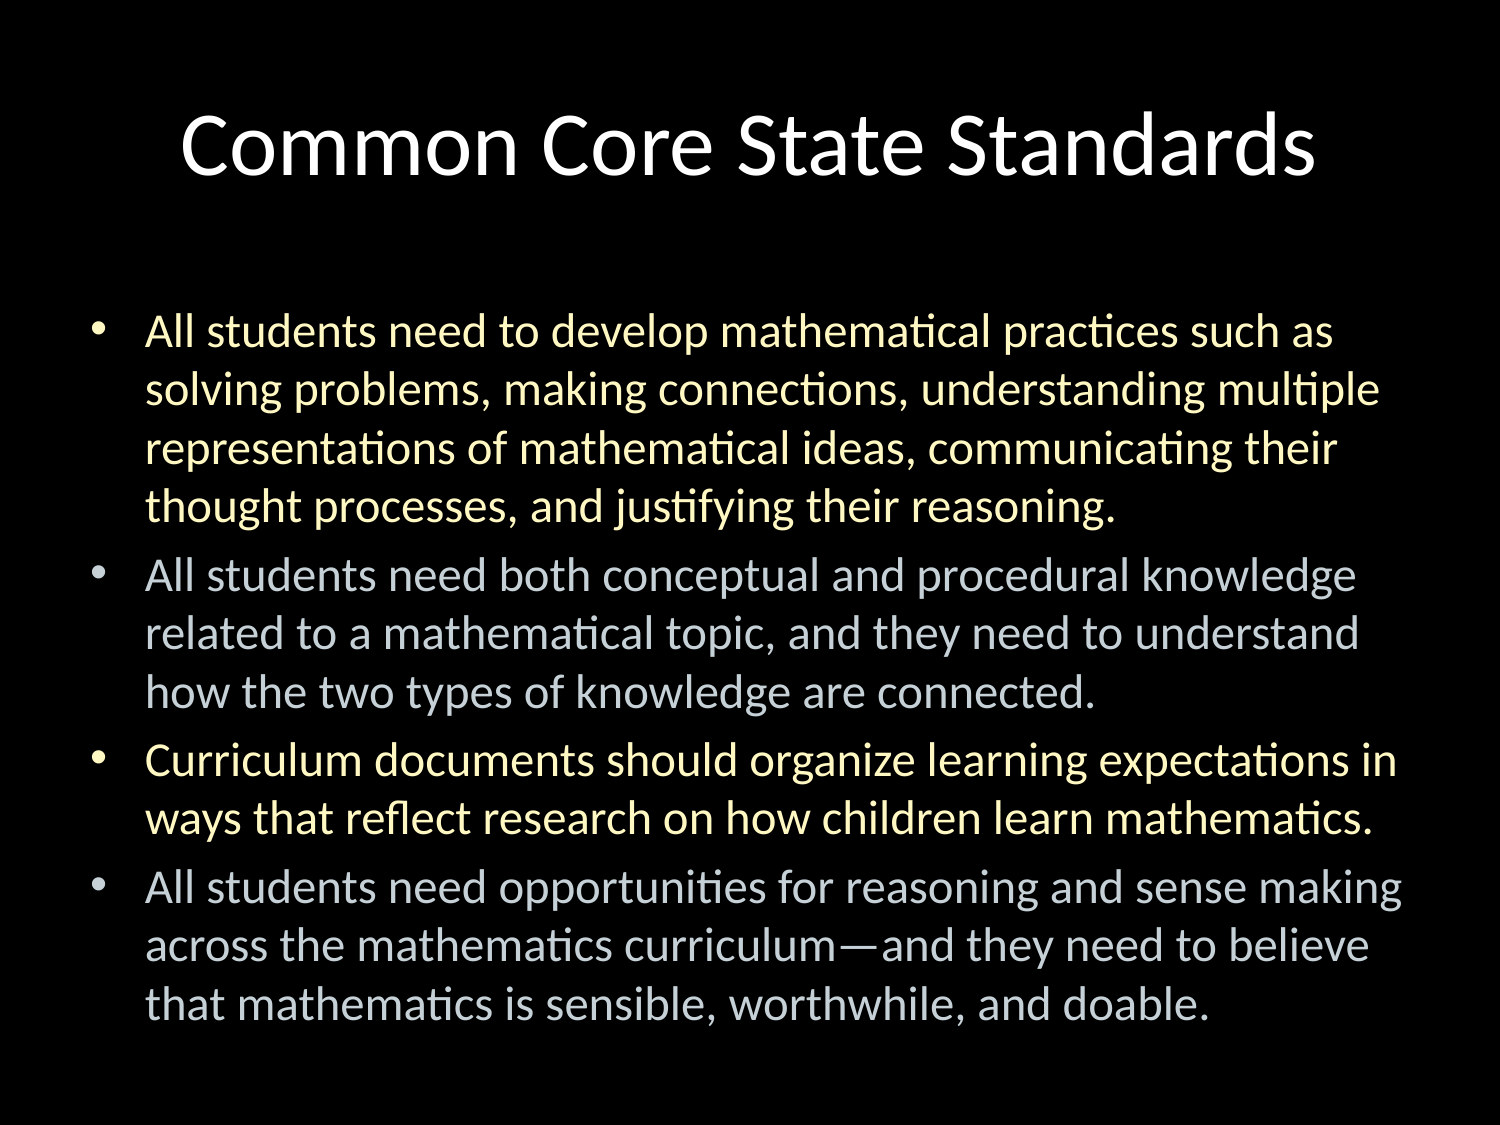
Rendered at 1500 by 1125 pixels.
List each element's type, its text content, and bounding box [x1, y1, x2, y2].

list All students need to develop mathematical practices such as solving problems, making connections, understanding multiple representations of mathematical ideas, communicating their thought processes, and justifying their reasoning. All students need both conceptual and procedural knowledge related to a mathematical topic, and they need to understand how the two types of knowledge are connected. Curriculum documents should organize learning expectations in ways that reflect research on how children learn mathematics. All students need opportunities for reasoning and sense making across the mathematics curriculum—and they need to believe that mathematics is sensible, worthwhile, and doable. [75, 232, 1425, 1065]
title Common Core State Standards [75, 45, 1425, 232]
